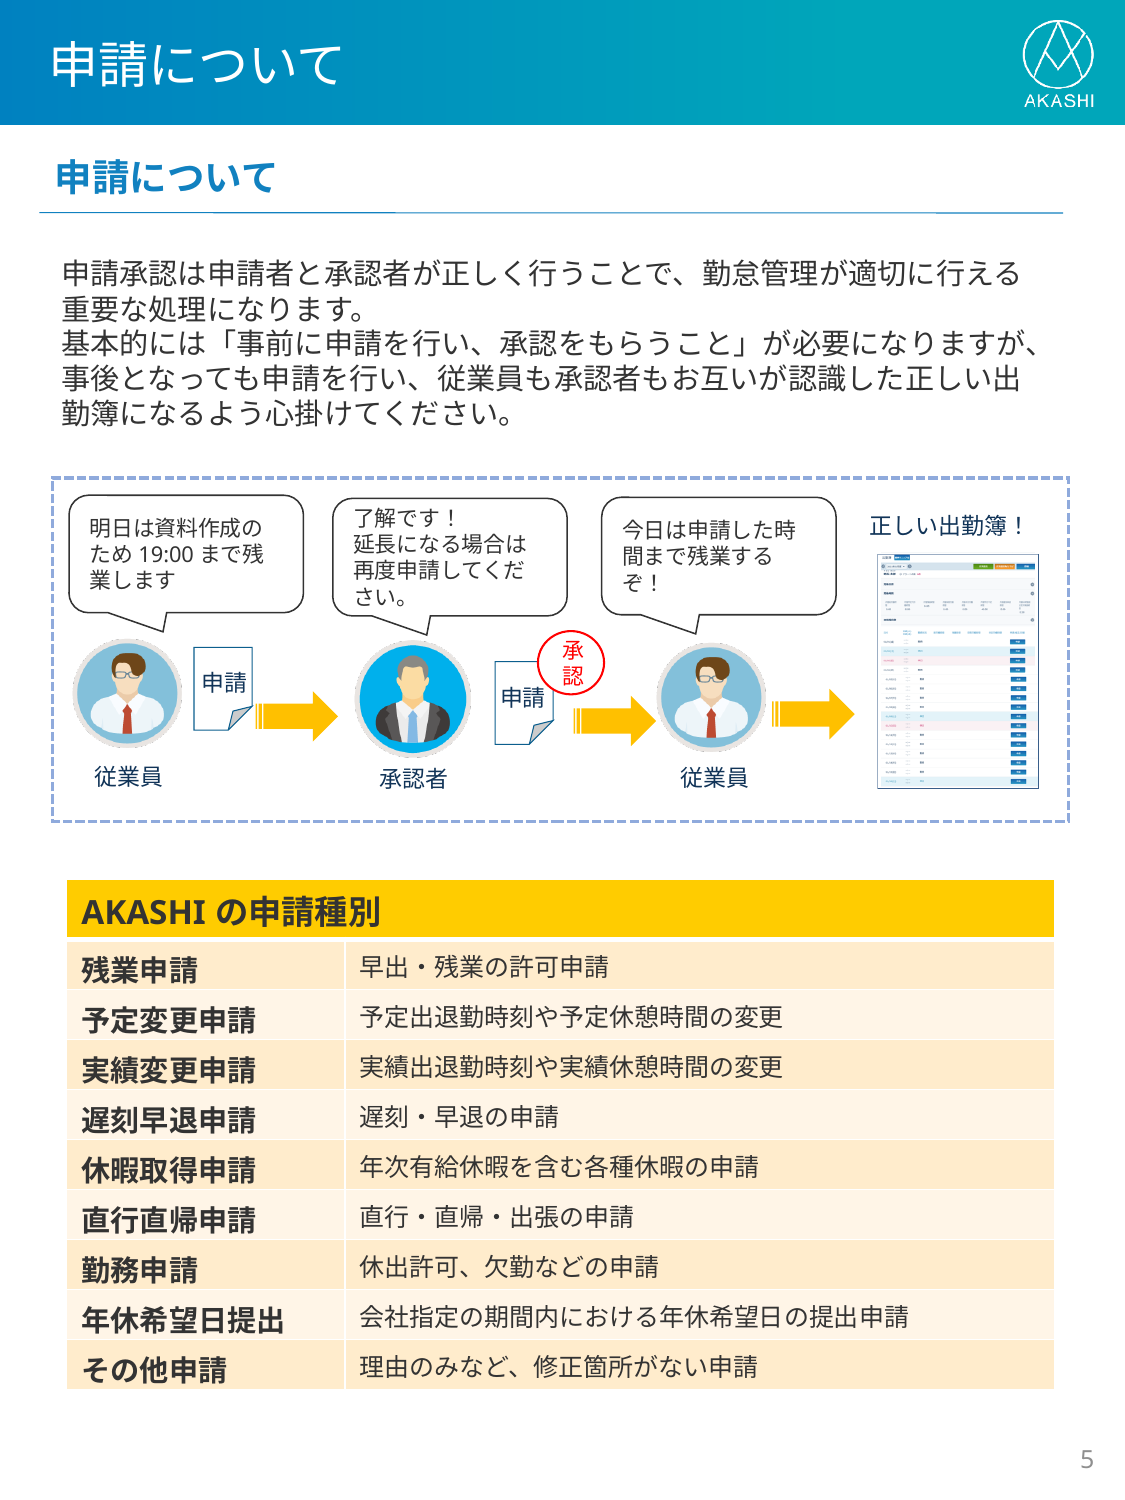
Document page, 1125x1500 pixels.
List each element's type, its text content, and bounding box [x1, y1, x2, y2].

table_cell 残業申請 [67, 942, 344, 989]
table_cell 実績変更申請 [67, 1040, 344, 1089]
table_header AKASHIの申請種別 [67, 880, 1054, 937]
slide_number 4 [856, 1420, 1110, 1500]
text_box 申請承認は申請者と承認者が正しく行うことで、勤怠管理が適切に行える重要な処理になります。 基本的には「事前に申請を行い、承認をもらうこと」が必要になりますが、事後となっても申請を行い、従業員も承認者もお互いが認識した正しい出勤簿になるよう心掛けてください。 [46, 248, 1064, 438]
text_box 正しい出勤簿！ [854, 504, 1060, 547]
text_box 従業員 [80, 755, 230, 798]
text_box 明日は資料作成のため19:00まで残業します [67, 494, 305, 634]
picture [656, 642, 766, 752]
table_cell 実績出退勤時刻や実績休憩時間の変更 [346, 1040, 1054, 1089]
table_cell 直行直帰申請 [67, 1190, 344, 1239]
text_box [494, 660, 539, 676]
picture [353, 640, 471, 758]
text_box 申請 [485, 676, 568, 719]
table_cell 予定出退勤時刻や予定休憩時間の変更 [346, 990, 1054, 1039]
picture [875, 552, 1042, 792]
text_box [494, 719, 557, 746]
table_cell 理由のみなど、修正箇所がない申請 [346, 1340, 1054, 1389]
table_cell 勤務申請 [67, 1240, 344, 1289]
table_cell 休暇取得申請 [67, 1140, 344, 1189]
title 申請について [33, 0, 1045, 123]
table_cell 年次有給休暇を含む各種休暇の申請 [346, 1140, 1054, 1189]
table_cell 年休希望日提出 [67, 1290, 344, 1339]
text_box 承認者 [364, 756, 514, 800]
picture [72, 638, 182, 748]
table_cell その他申請 [67, 1340, 344, 1389]
table_cell 会社指定の期間内における年休希望日の提出申請 [346, 1290, 1054, 1339]
table_cell 休出許可、欠勤などの申請 [346, 1240, 1054, 1289]
text_box 了解です！ 延長になる場合は再度申請してください。 [331, 497, 569, 637]
table_cell 遅刻早退申請 [67, 1090, 344, 1139]
text_box 今日は申請した時間まで残業するぞ！ [600, 496, 838, 636]
text_box [51, 477, 1070, 822]
table_cell 直行・直帰・出張の申請 [346, 1190, 1054, 1239]
text_box [269, 688, 340, 745]
text_box 申請について [39, 146, 294, 207]
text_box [186, 647, 269, 731]
text_box [771, 686, 857, 742]
table_cell 遅刻・早退の申請 [346, 1090, 1054, 1139]
text_box 従業員 [665, 756, 815, 799]
table_cell 早出・残業の許可申請 [346, 942, 1054, 989]
table_cell 予定変更申請 [67, 990, 344, 1039]
picture [1045, 9, 1103, 117]
text_box 承認 [536, 630, 606, 696]
